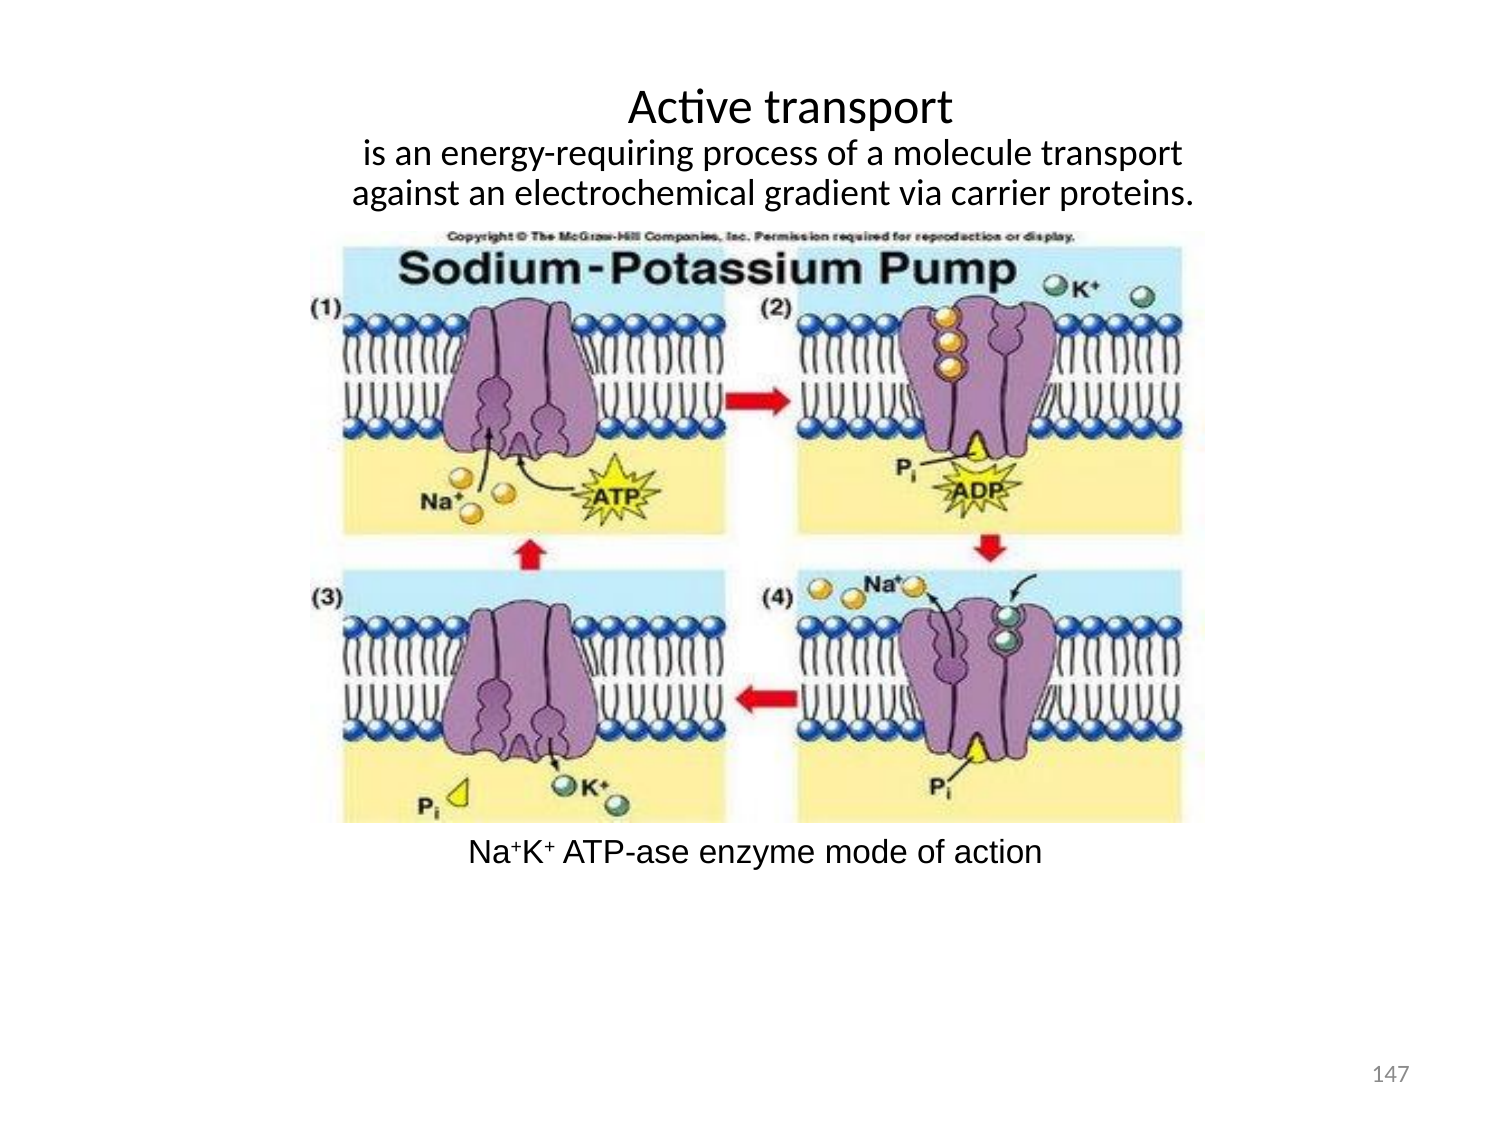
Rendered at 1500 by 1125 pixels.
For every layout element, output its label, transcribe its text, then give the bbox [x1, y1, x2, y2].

slide_number 147 [1074, 1042, 1425, 1103]
picture [310, 231, 1205, 823]
text_box Active transport [613, 66, 969, 125]
text_box is an energy-requiring process of a molecule transport against an electrochemical gradient via carrier proteins. [312, 125, 1235, 221]
text_box Na+K+ ATP-ase enzyme mode of action [336, 831, 1176, 878]
